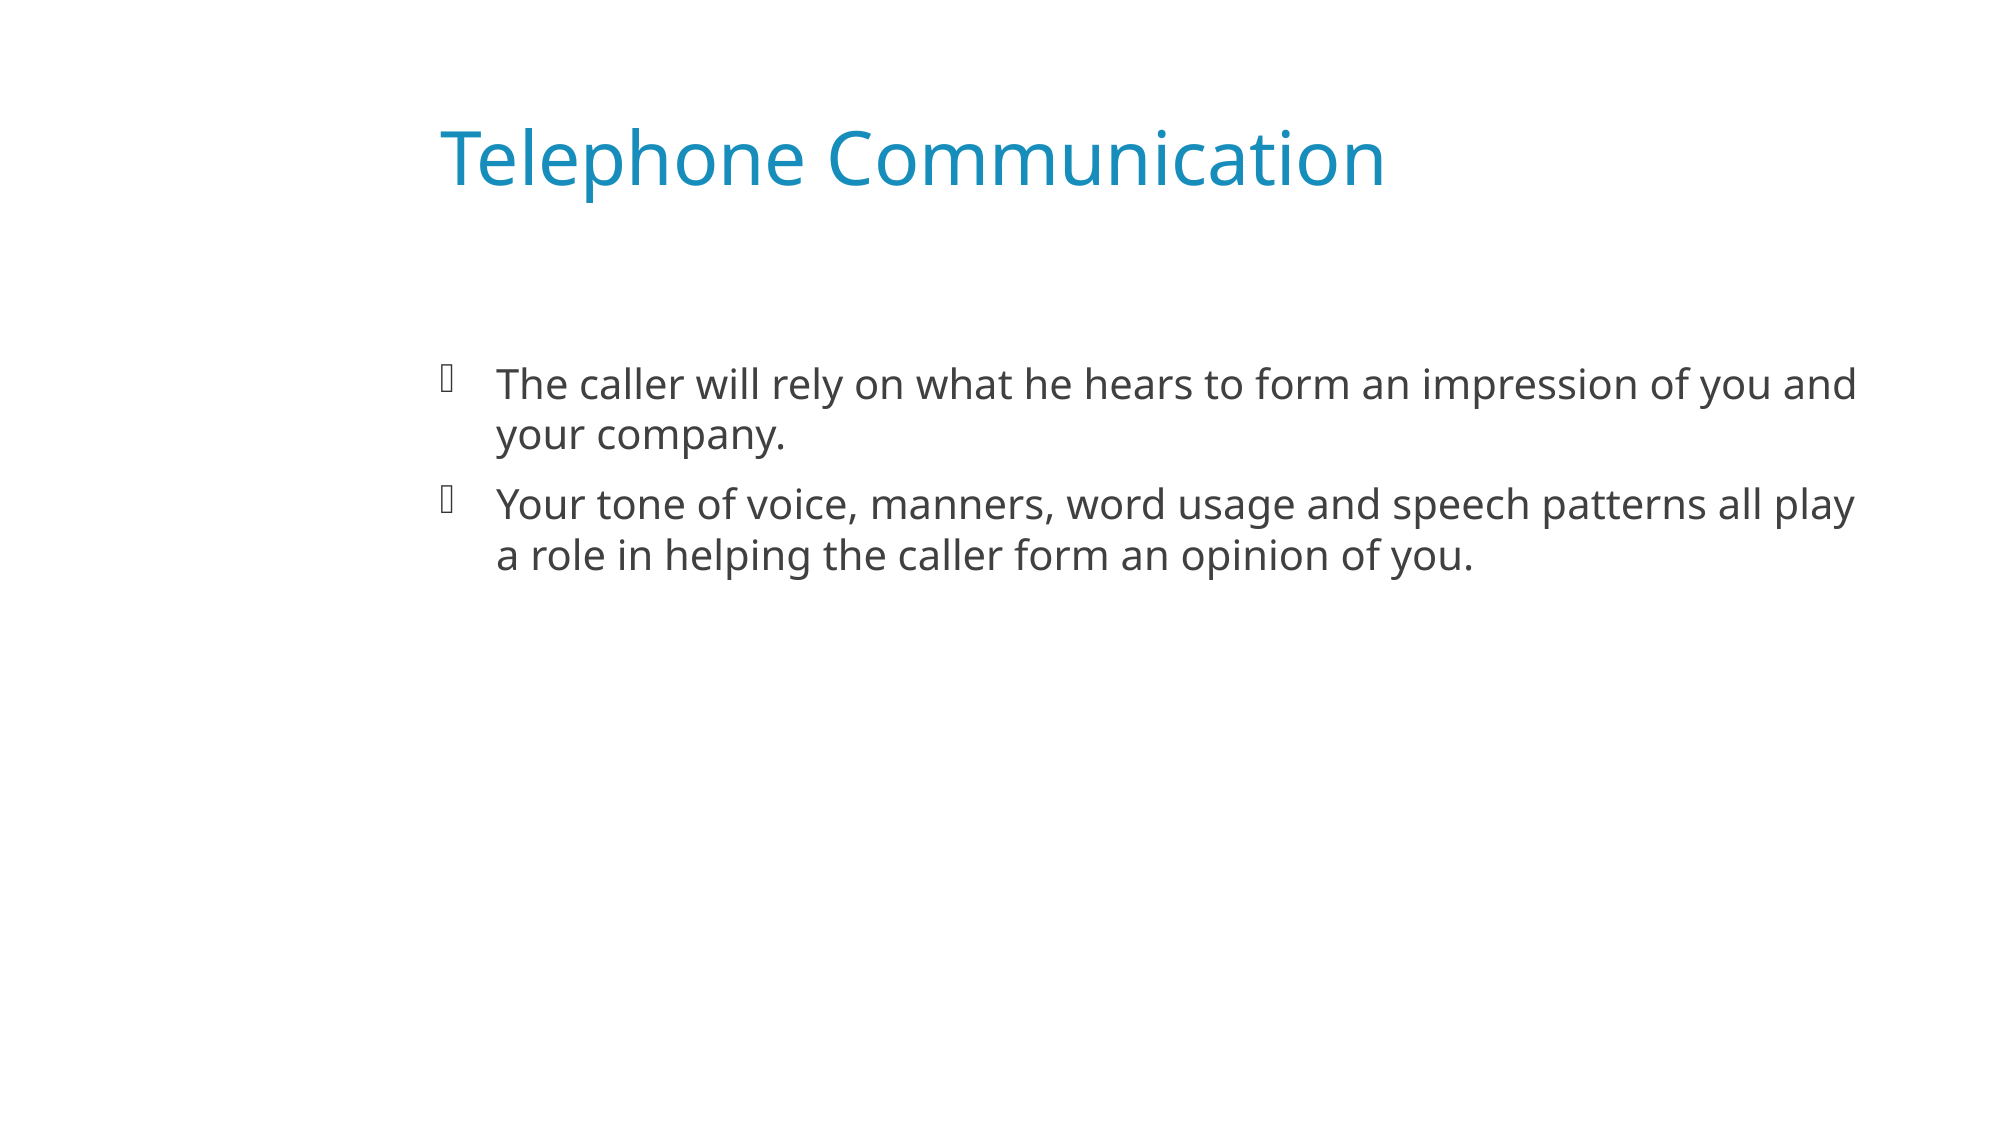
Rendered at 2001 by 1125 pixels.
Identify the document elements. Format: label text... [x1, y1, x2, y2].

list The caller will rely on what he hears to form an impression of you and your company. Your tone of voice, manners, word usage and speech patterns all play a role in helping the caller form an opinion of you. [424, 350, 1888, 1074]
title Telephone Communication [425, 102, 1888, 313]
